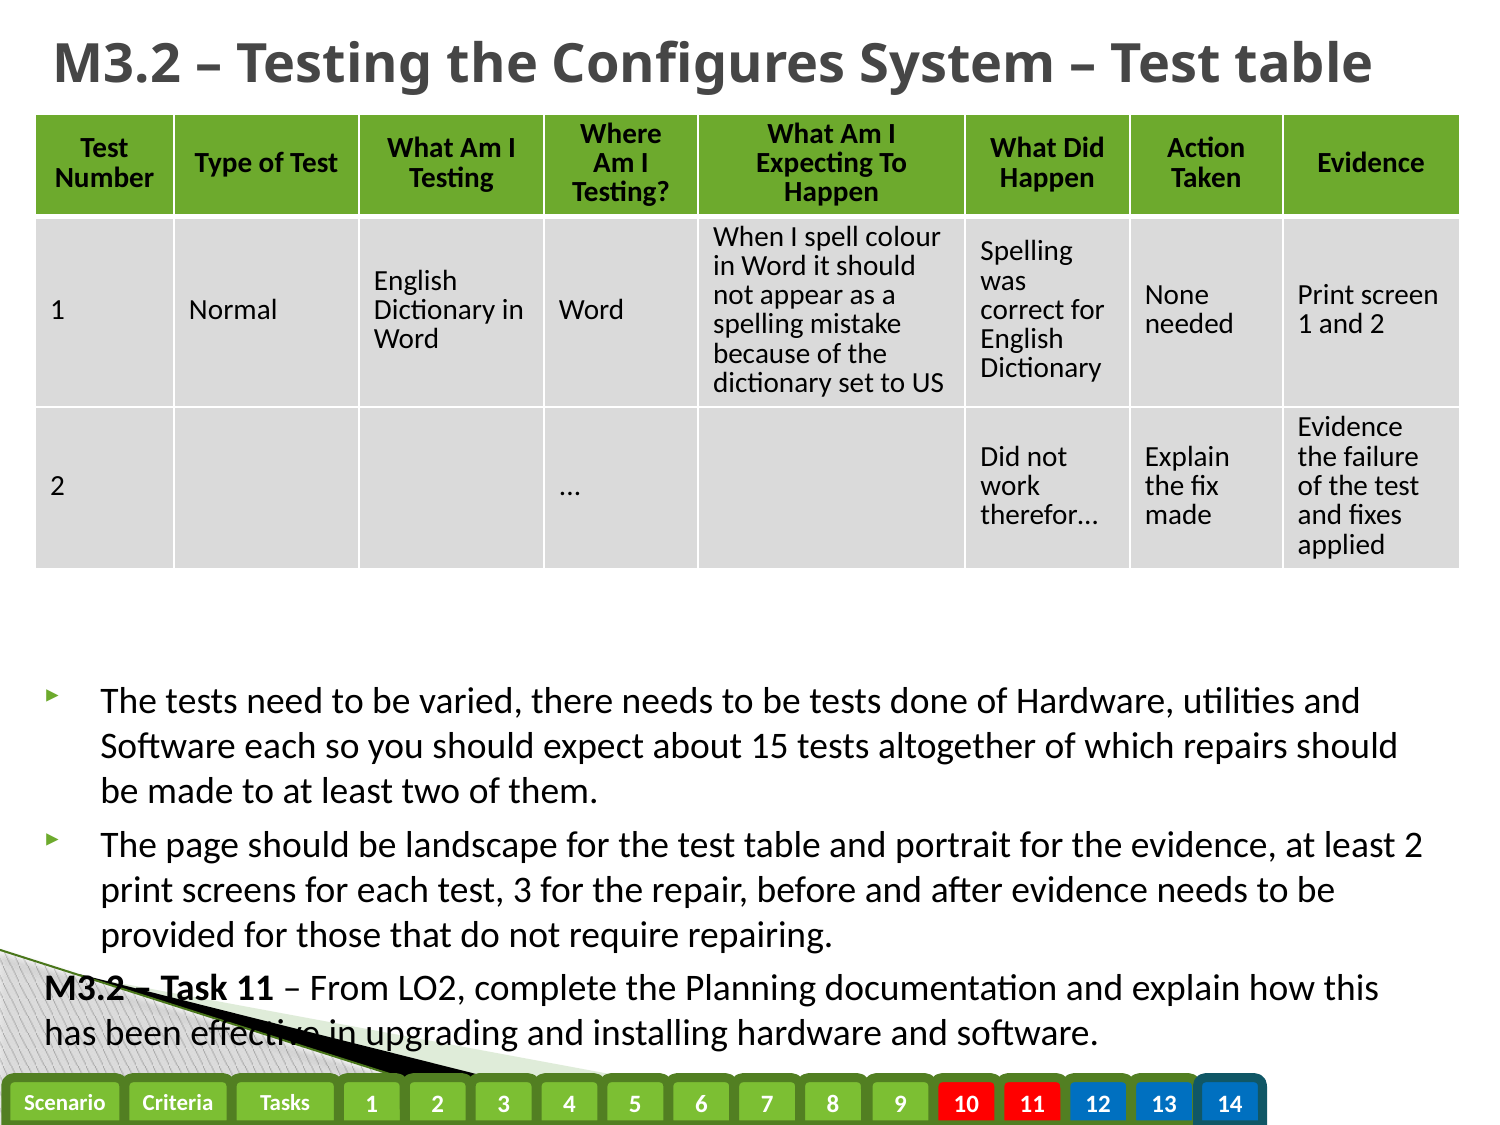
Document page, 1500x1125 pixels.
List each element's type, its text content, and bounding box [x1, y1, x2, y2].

table_header Test Number [36, 115, 173, 214]
table_header Evidence [1284, 115, 1459, 214]
table_cell English Dictionary in Word [360, 219, 543, 406]
table_cell 2 [36, 408, 173, 568]
table_cell Normal [175, 219, 358, 406]
text_box The tests need to be varied, there needs to be tests done of Hardware, utilities and Software each so you should expect about 15 tests altogether of which repairs should be made to at least two of them. The page should be landscape for the test table and portrait for the evidence, at least 2 print screens for each test, 3 for the repair, before and after evidence needs to be provided for those that do not require repairing. M3.2 – Task 11 – From LO2, complete the Planning documentation and explain how this has been effective in upgrading and installing hardware and software. [29, 668, 1447, 976]
table_cell Did not work therefor… [966, 408, 1129, 568]
table_cell Word [545, 219, 697, 406]
table_cell None needed [1131, 219, 1282, 406]
table_cell [699, 408, 964, 568]
table_cell 1 [36, 219, 173, 406]
table_header What Am I Expecting To Happen [699, 115, 964, 214]
table_cell [360, 408, 543, 568]
table_header Where Am I Testing? [545, 115, 697, 214]
table_header What Am I Testing [360, 115, 543, 214]
table_header Type of Test [175, 115, 358, 214]
table_cell Evidence the failure of the test and fixes applied [1284, 408, 1459, 568]
table_header Action Taken [1131, 115, 1282, 214]
table_header What Did Happen [966, 115, 1129, 214]
table_cell Spelling was correct for English Dictionary [966, 219, 1129, 406]
table_cell ... [545, 408, 697, 568]
title M3.2 – Testing the Configures System – Test table [37, 19, 1471, 102]
table_cell Print screen 1 and 2 [1284, 219, 1459, 406]
table_cell [175, 408, 358, 568]
table_cell Explain the fix made [1131, 408, 1282, 568]
table_cell When I spell colour in Word it should not appear as a spelling mistake because of the dictionary set to US [699, 219, 964, 406]
